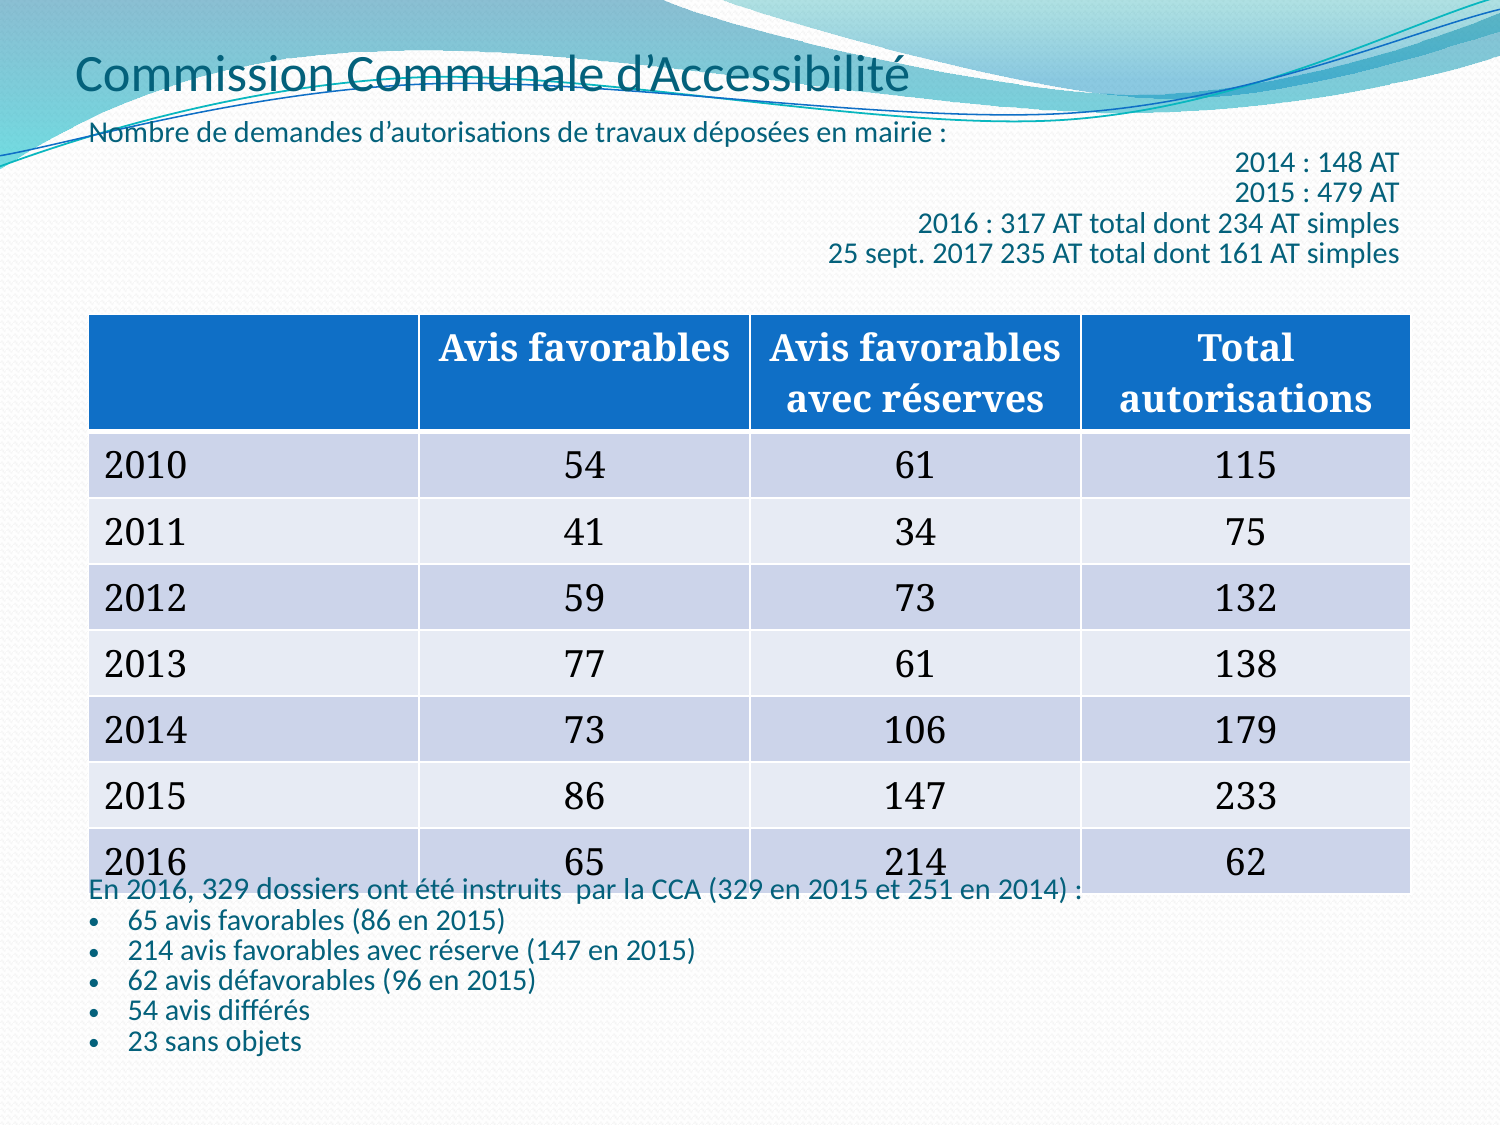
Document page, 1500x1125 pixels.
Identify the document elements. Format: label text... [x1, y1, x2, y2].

text_box Nombre de demandes d’autorisations de travaux déposées en mairie : 2014 : 148 AT 2015 : 479 AT 2016 : 317 AT total dont 234 AT simples 25 sept. 2017 235 AT total dont 161 AT simples En 2016, 329 dossiers ont été instruits par la CCA (329 en 2015 et 251 en 2014) : 65 avis favorables (86 en 2015) 214 avis favorables avec réserve (147 en 2015) 62 avis défavorables (96 en 2015) 54 avis différés 23 sans objets [88, 101, 1400, 1059]
table_cell 115 [1400, 434, 1410, 497]
table_cell 132 [1400, 565, 1410, 629]
table_cell 138 [1400, 631, 1410, 695]
table_cell 233 [1400, 763, 1410, 827]
title Commission Communale d’Accessibilité [75, 30, 1425, 102]
table_header Total autorisations [1400, 315, 1410, 429]
table_cell 62 [1400, 829, 1410, 893]
table_cell 75 [1400, 499, 1410, 563]
table_cell 179 [1400, 697, 1410, 761]
